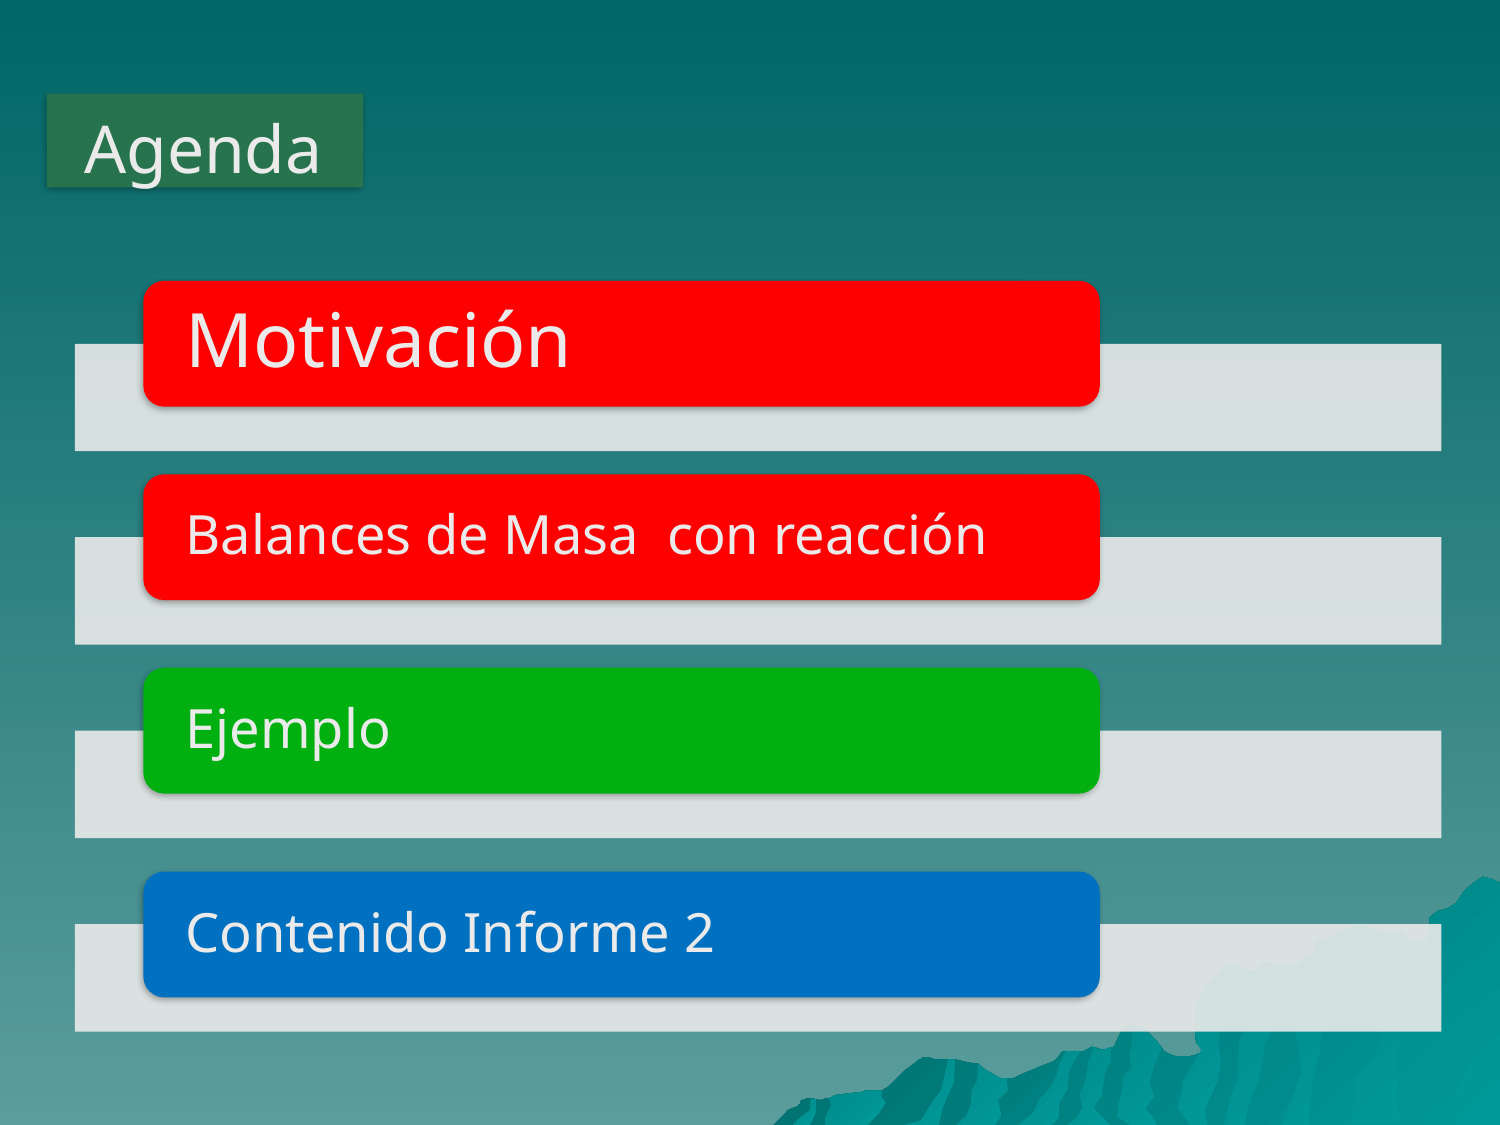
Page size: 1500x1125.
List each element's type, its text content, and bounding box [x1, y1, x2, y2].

text_box Agenda [46, 93, 364, 188]
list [74, 245, 1442, 1067]
